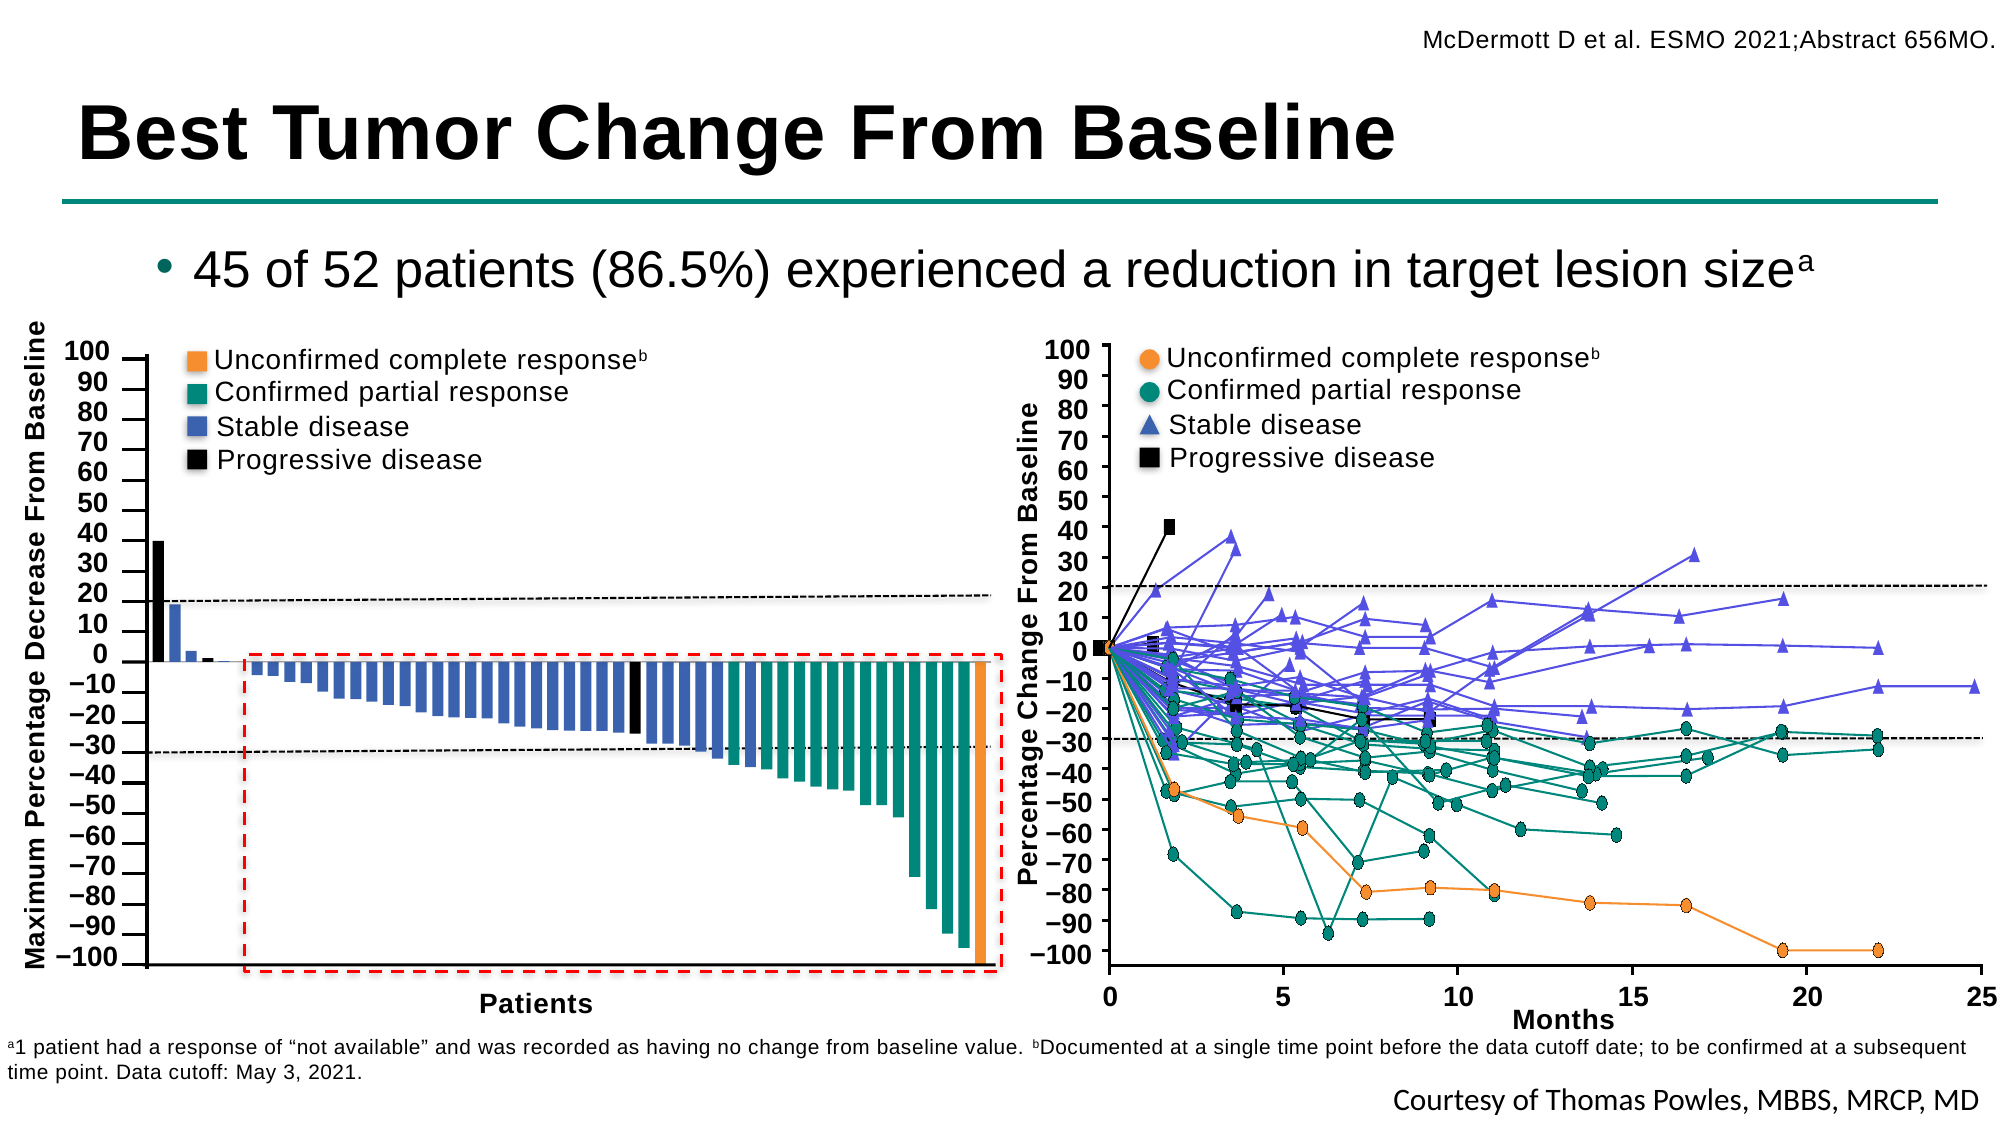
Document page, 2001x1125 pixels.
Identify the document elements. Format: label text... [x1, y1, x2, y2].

text_box McDermott D et al. ESMO 2021;Abstract 656MO. [1422, 23, 1999, 54]
text_box Courtesy of Thomas Powles, MBBS, MRCP, MD [992, 1071, 1995, 1125]
title Best Tumor Change From Baseline [62, 34, 1939, 185]
list a1 patient had a response of “not available” and was recorded as having no change from baseline value. bDocumented at a single time point before the data cutoff date; to be confirmed at a subsequent time point. Data cutoff: May 3, 2021. [0, 1016, 2000, 1091]
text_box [16, 285, 1002, 1020]
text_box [1009, 331, 1998, 1036]
text_box 45 of 52 patients (86.5%) experienced a reduction in target lesion sizea [140, 227, 1843, 305]
